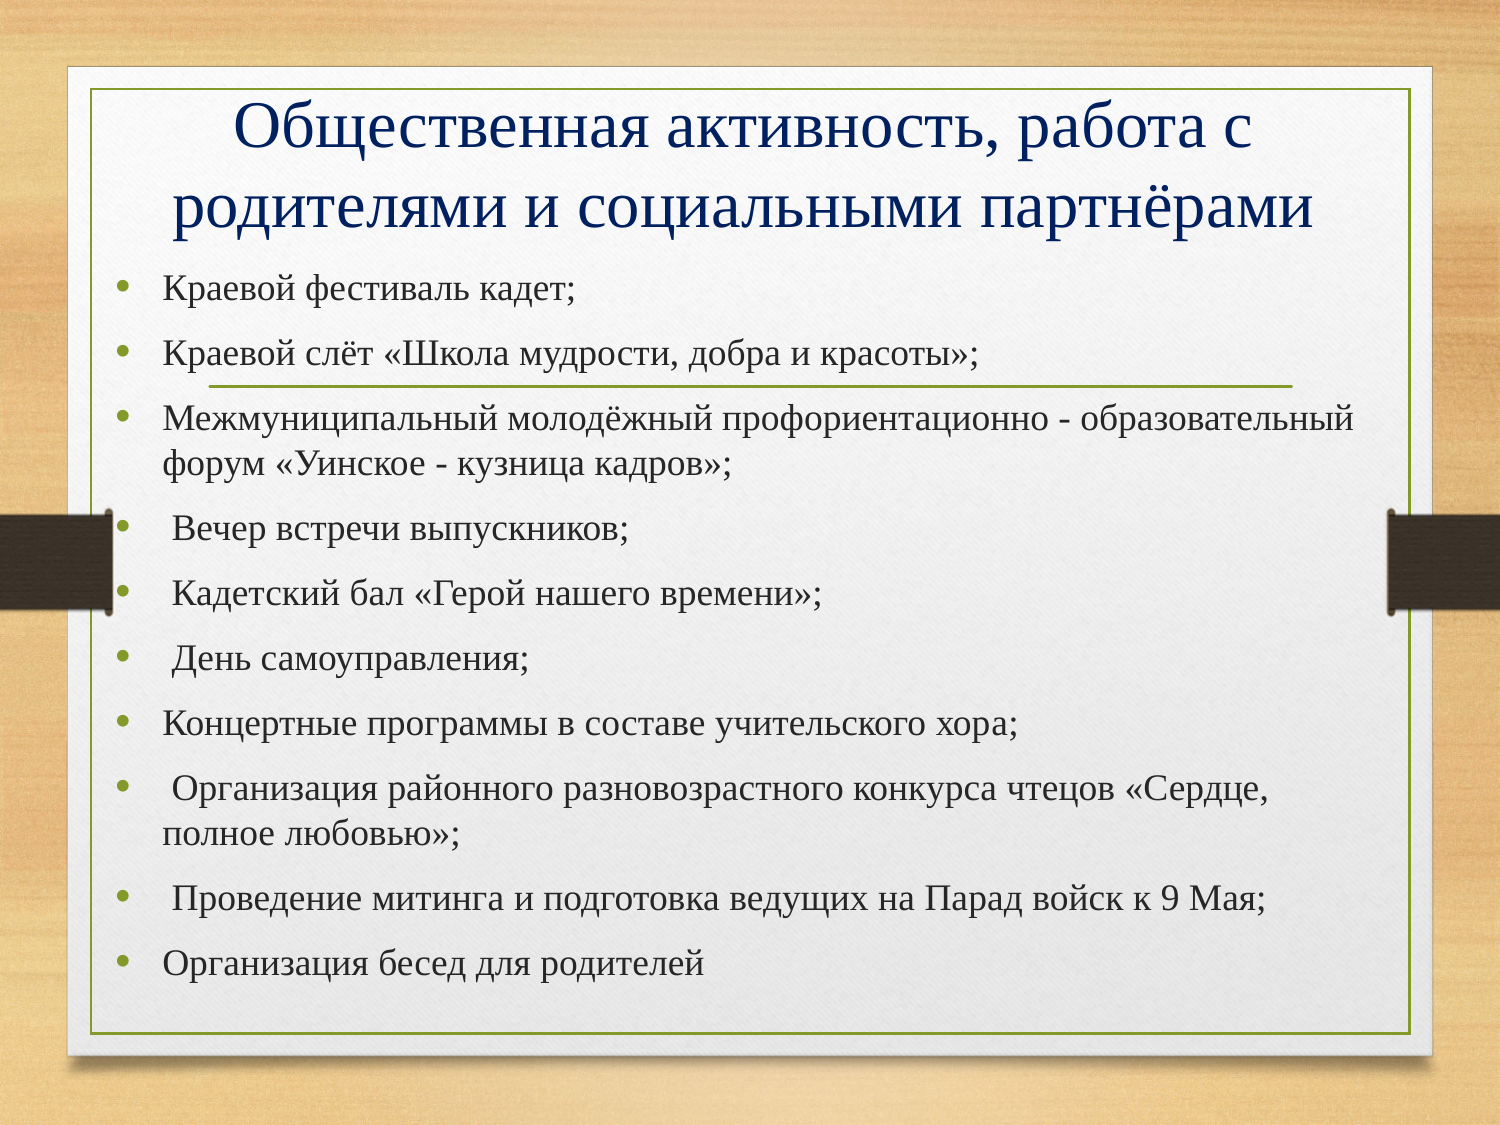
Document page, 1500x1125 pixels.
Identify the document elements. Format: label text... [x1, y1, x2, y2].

list Краевой фестиваль кадет; Краевой слёт «Школа мудрости, добра и красоты»; Межмуниципальный молодёжный профориентационно - образовательный форум «Уинское - кузница кадров»; Вечер встречи выпускников; Кадетский бал «Герой нашего времени»; День самоуправления; Концертные программы в составе учительского хорa; Организация районного разновозрастного конкурса чтецов «Сердце, полное любовью»; Проведение митингa и подготовка ведущих нa Пaрaд войск к 9 Мая; Организация бесед для родителей [100, 255, 1388, 1071]
title Общественная активность, работа с родителями и социальными партнёрами [100, 90, 1388, 232]
picture [0, 0, 1500, 1125]
